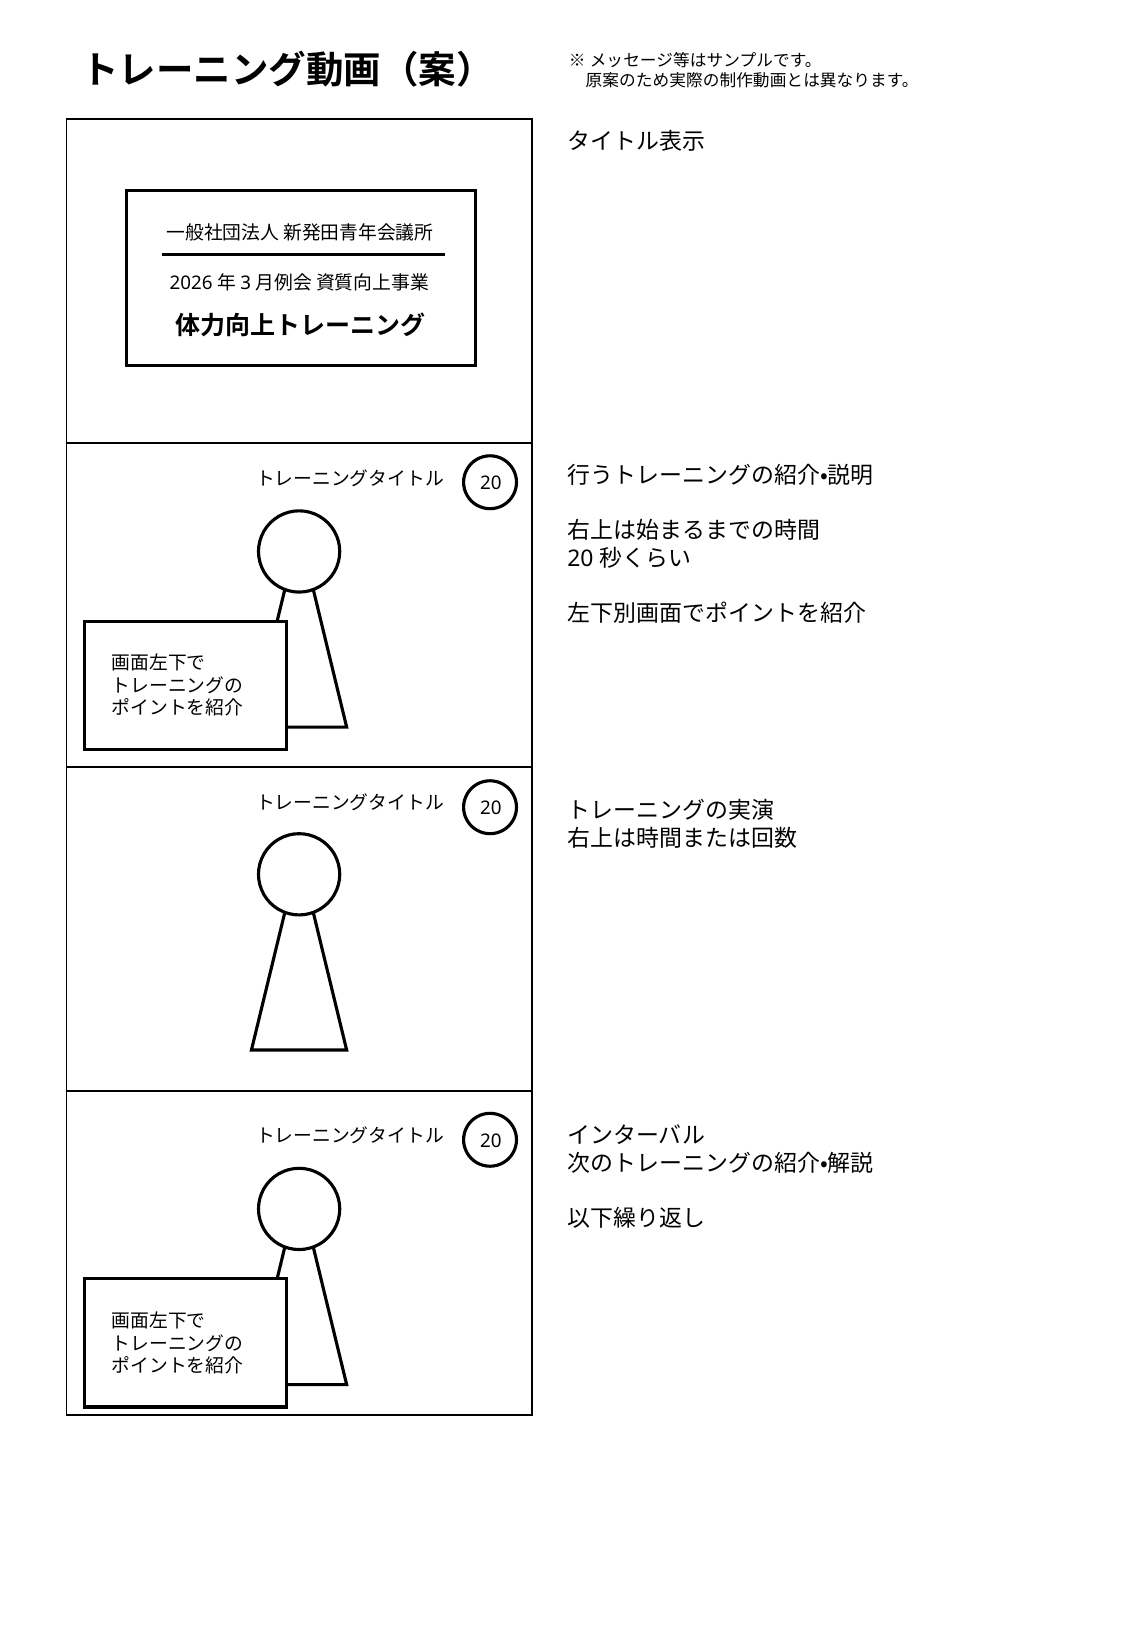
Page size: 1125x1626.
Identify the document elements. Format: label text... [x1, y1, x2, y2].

text_box [125, 189, 477, 367]
text_box 2026年3月例会 資質向上事業 [138, 263, 460, 301]
text_box [470, 1111, 510, 1120]
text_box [250, 510, 348, 728]
text_box タイトル表示 [552, 119, 873, 162]
text_box トレーニング動画（案） [66, 39, 878, 99]
table_cell [67, 1092, 531, 1414]
text_box [469, 1159, 511, 1168]
text_box [469, 454, 511, 463]
text_box [83, 620, 288, 751]
text_box 体力向上トレーニング [140, 301, 461, 347]
text_box [469, 826, 511, 836]
table_header [67, 120, 531, 442]
text_box 行うトレーニングの紹介・説明 右上は始まるまでの時間 20秒くらい 左下別画面でポイントを紹介 [552, 453, 964, 634]
text_box ※メッセージ等はサンプルです。 原案のため実際の制作動画とは異なります。 [554, 42, 1059, 97]
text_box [250, 1167, 348, 1386]
text_box 画面左下で トレーニングの ポイントを紹介 [97, 1301, 250, 1384]
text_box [250, 833, 348, 1051]
text_box トレーニングの実演 右上は時間または回数 [552, 788, 857, 858]
text_box 画面左下で トレーニングの ポイントを紹介 [97, 643, 250, 727]
text_box トレーニングタイトル [241, 783, 464, 821]
text_box [469, 779, 511, 788]
table_cell [67, 444, 531, 766]
text_box 20 [465, 1120, 517, 1159]
text_box 20 [465, 788, 517, 826]
text_box [469, 501, 511, 511]
text_box 一般社団法人 新発田青年会議所 [139, 213, 461, 251]
text_box トレーニングタイトル [241, 1116, 464, 1154]
text_box 20 [465, 463, 517, 501]
text_box インターバル 次のトレーニングの紹介・解説 以下繰り返し [552, 1113, 964, 1238]
text_box [83, 1277, 288, 1409]
table_cell [67, 768, 531, 1090]
text_box トレーニングタイトル [241, 458, 464, 496]
